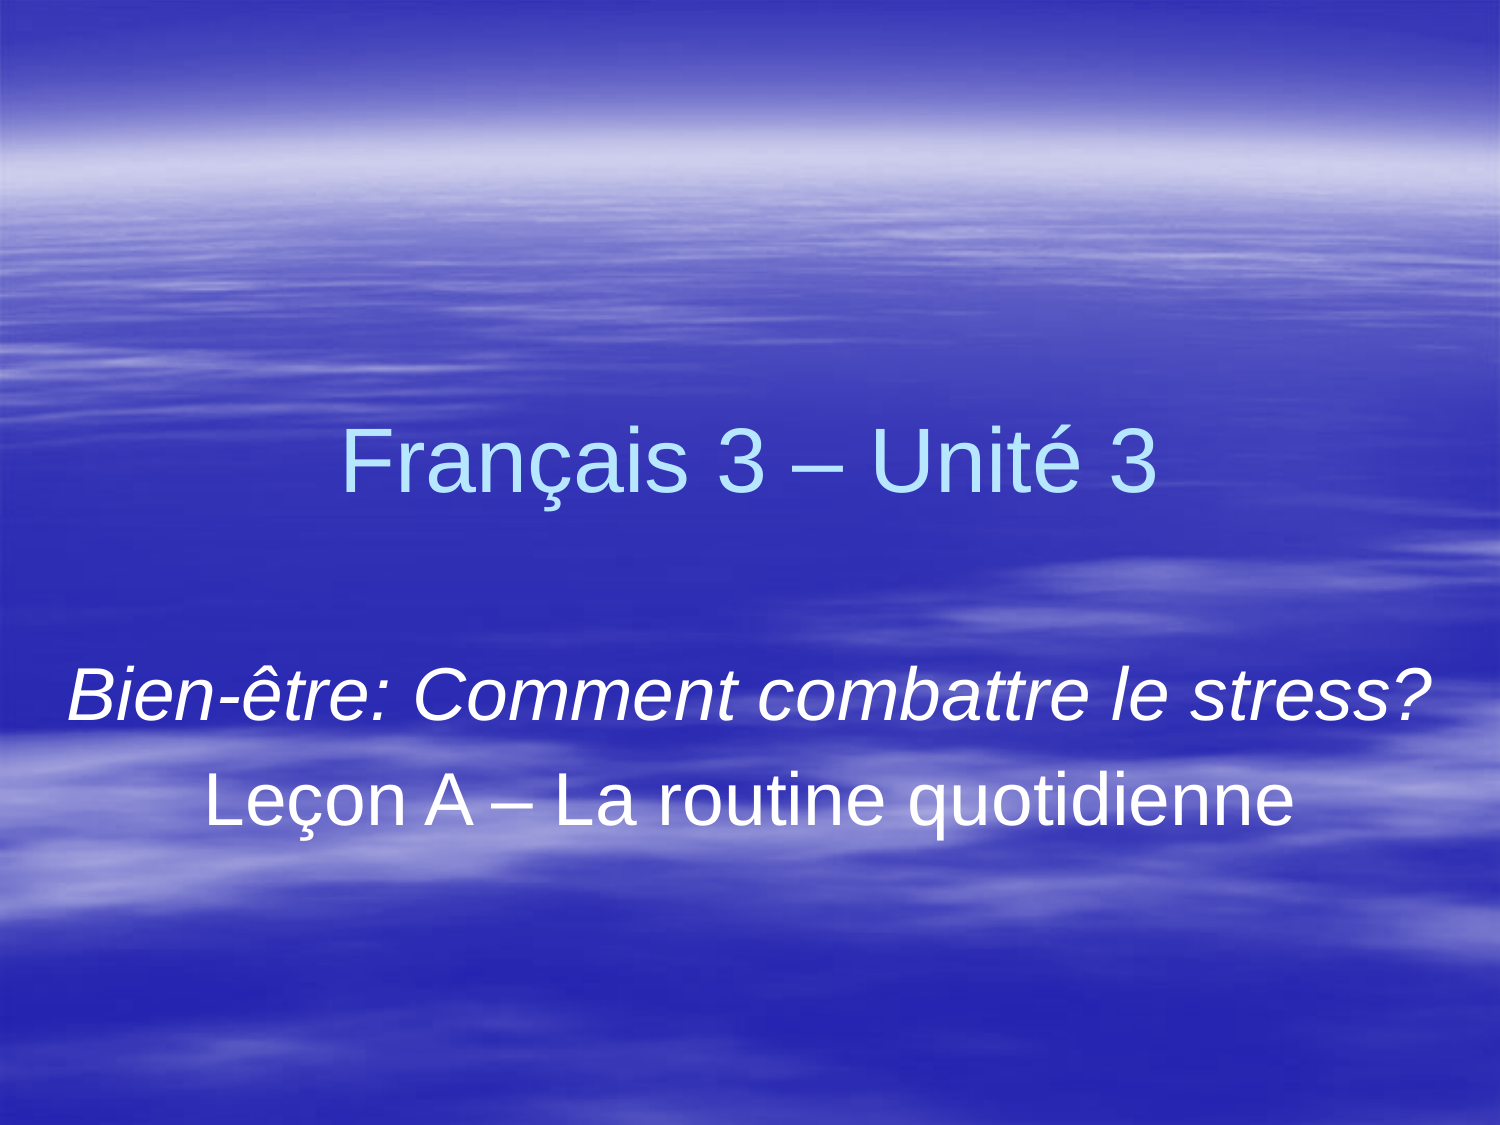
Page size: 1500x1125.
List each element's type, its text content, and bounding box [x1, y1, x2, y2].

title Français 3 – Unité 3 [112, 324, 1388, 588]
subtitle Bien-être: Comment combattre le stress? Leçon A – La routine quotidienne [0, 637, 1500, 1038]
